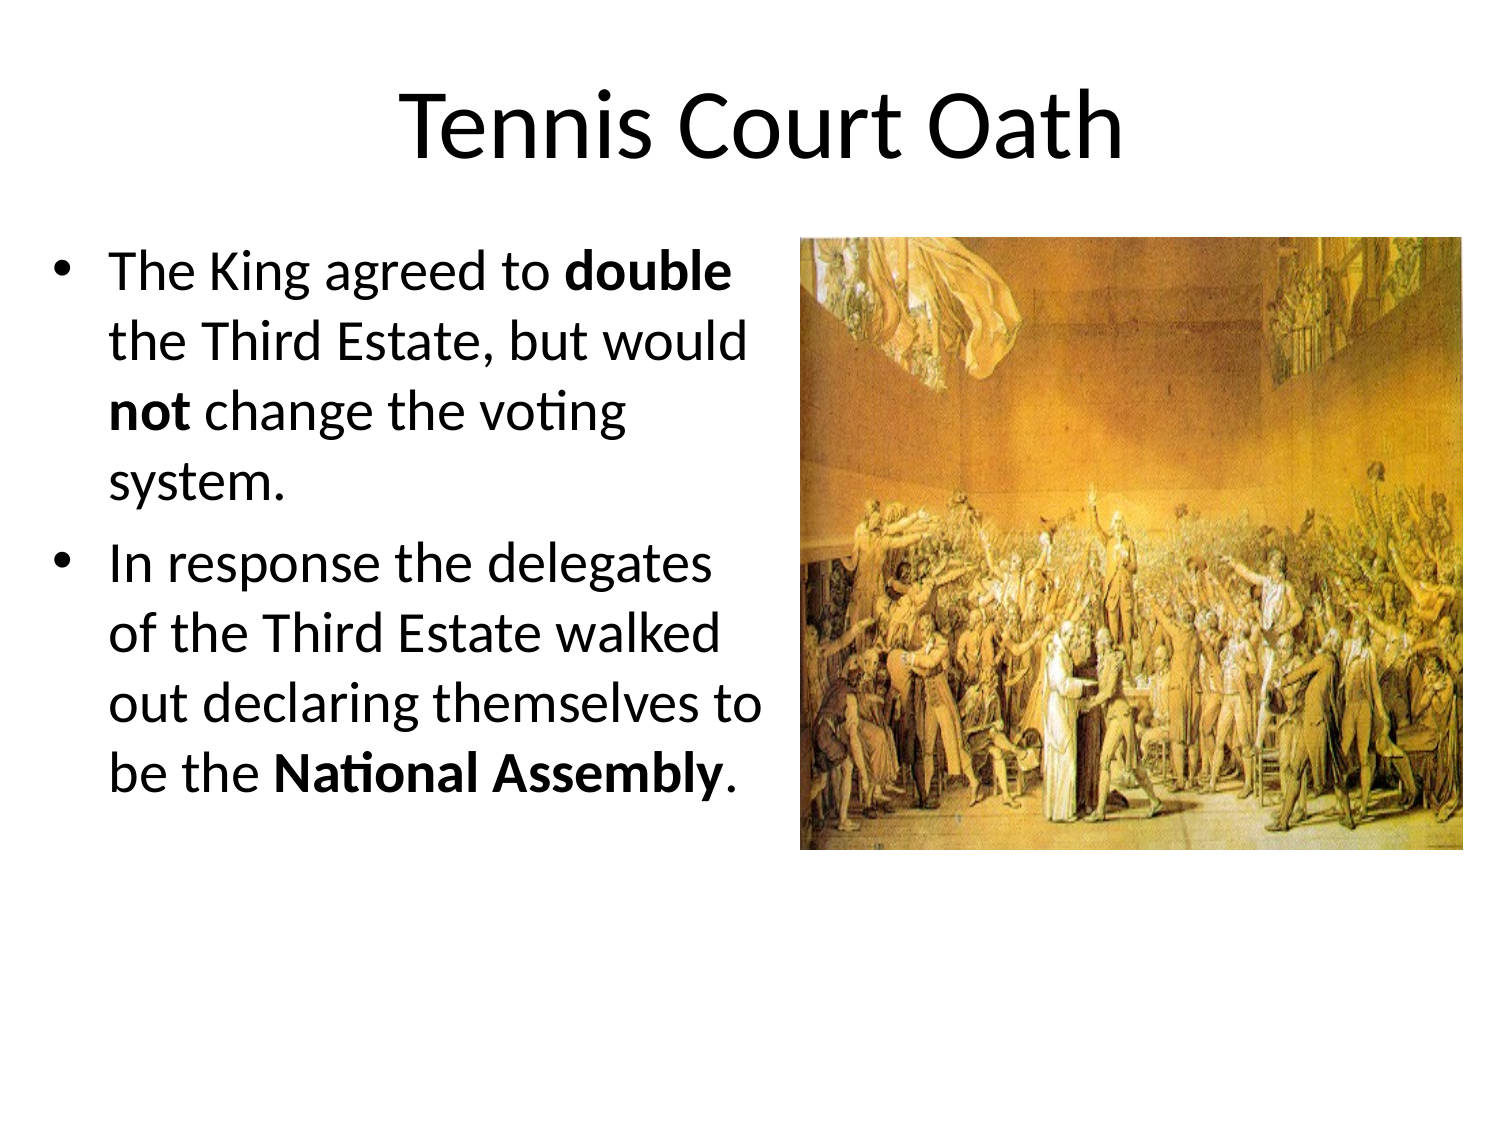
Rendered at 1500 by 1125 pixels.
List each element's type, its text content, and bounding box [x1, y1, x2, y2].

list The King agreed to double the Third Estate, but would not change the voting system. In response the delegates of the Third Estate walked out declaring themselves to be the National Assembly. [37, 224, 788, 1005]
title Tennis Court Oath [87, 24, 1438, 213]
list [799, 237, 1463, 851]
